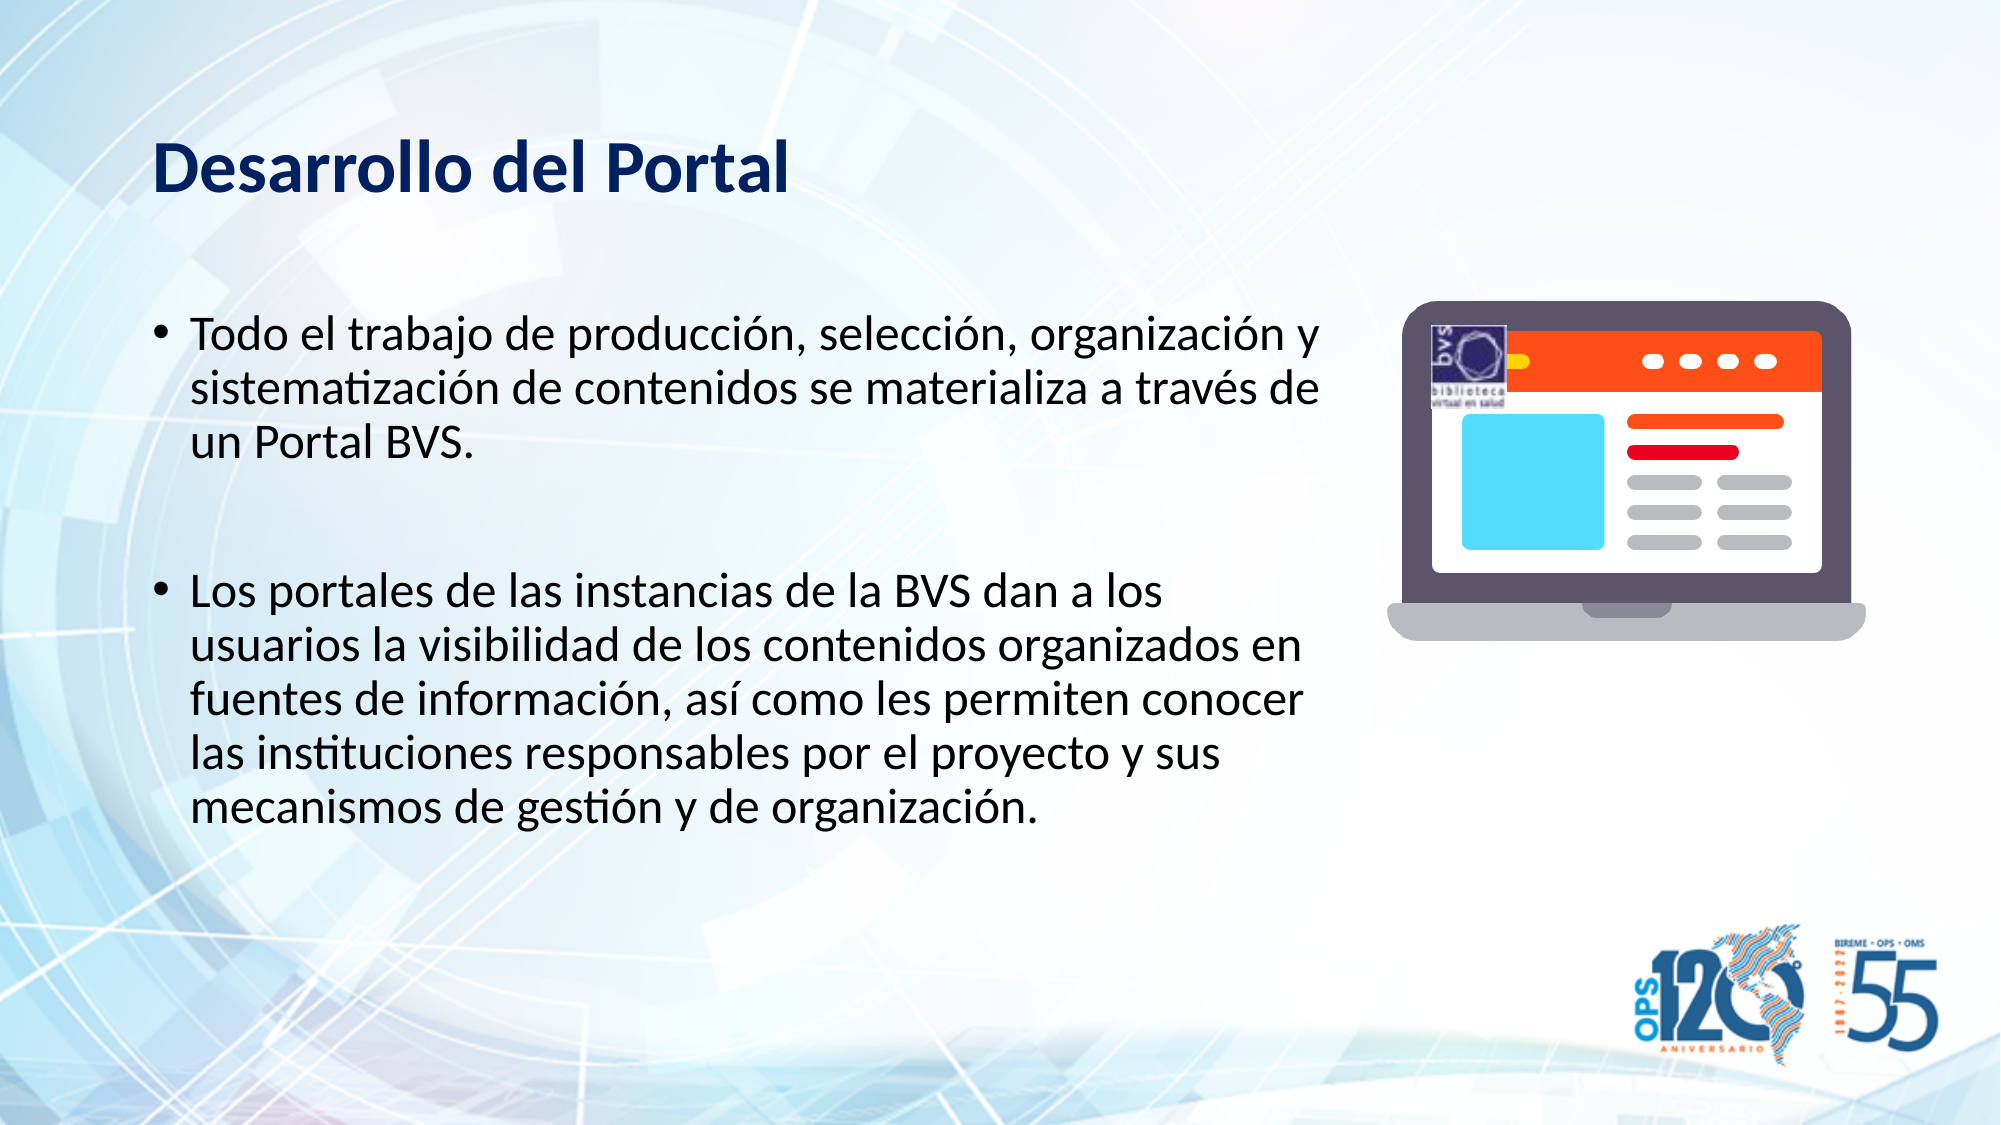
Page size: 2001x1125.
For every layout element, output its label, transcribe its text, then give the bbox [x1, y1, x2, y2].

list Todo el trabajo de producción, selección, organización y sistematización de contenidos se materializa a través de un Portal BVS. Los portales de las instancias de la BVS dan a los usuarios la visibilidad de los contenidos organizados en fuentes de información, así como les permiten conocer las instituciones responsables por el proyecto y sus mecanismos de gestión y de organización. [137, 299, 1342, 1014]
title Desarrollo del Portal [137, 59, 1863, 278]
picture [0, 0, 2001, 1125]
text_box [796, 667, 1742, 734]
